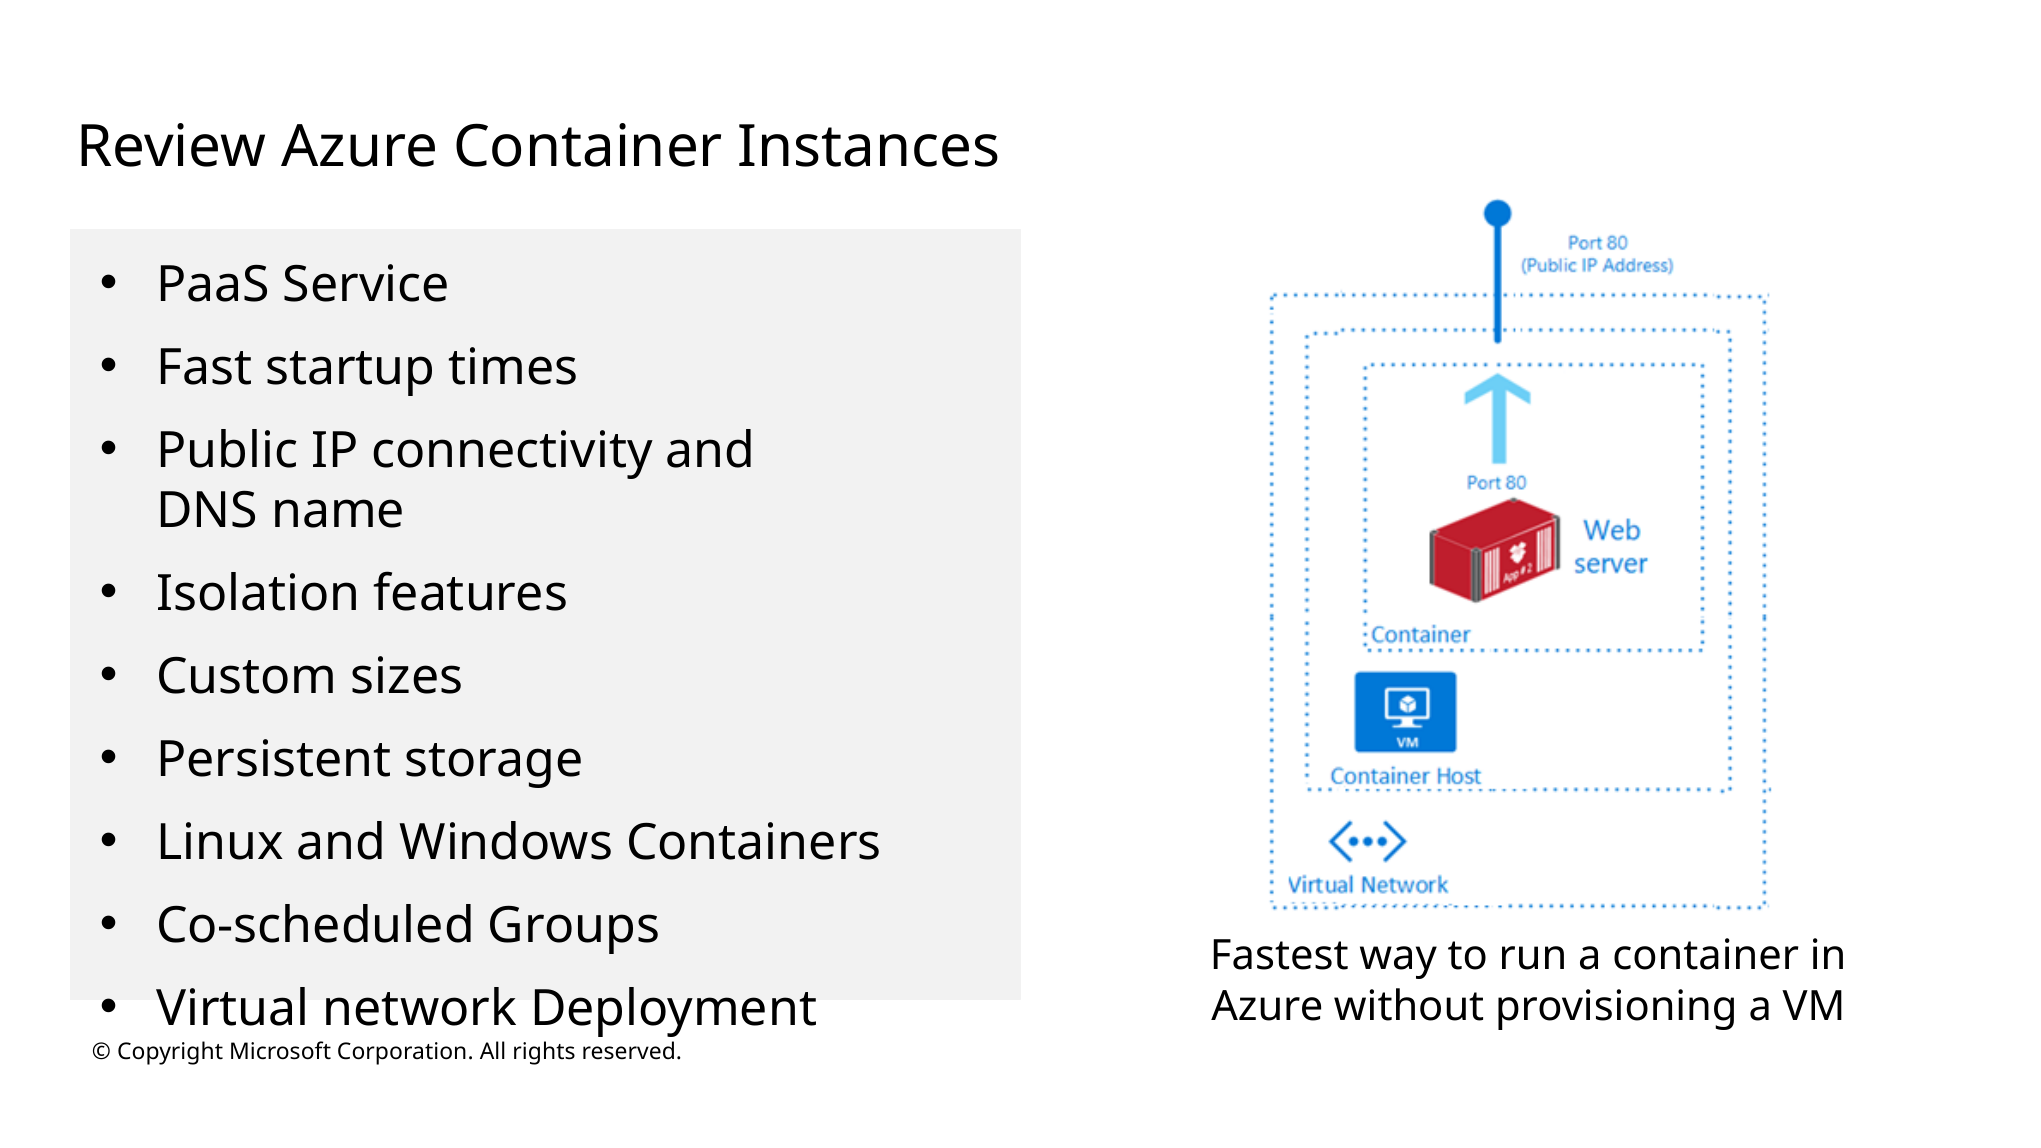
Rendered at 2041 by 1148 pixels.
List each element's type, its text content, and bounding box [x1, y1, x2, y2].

text_box PaaS Service Fast startup times Public IP connectivity and DNS name Isolation features Custom sizes Persistent storage Linux and Windows Containers Co-scheduled Groups Virtual network Deployment [70, 229, 1021, 1000]
title Review Azure Container Instances [76, 93, 1968, 230]
picture [1255, 196, 1773, 923]
text_box Fastest way to run a container in Azure without provisioning a VM [1154, 911, 1902, 1046]
